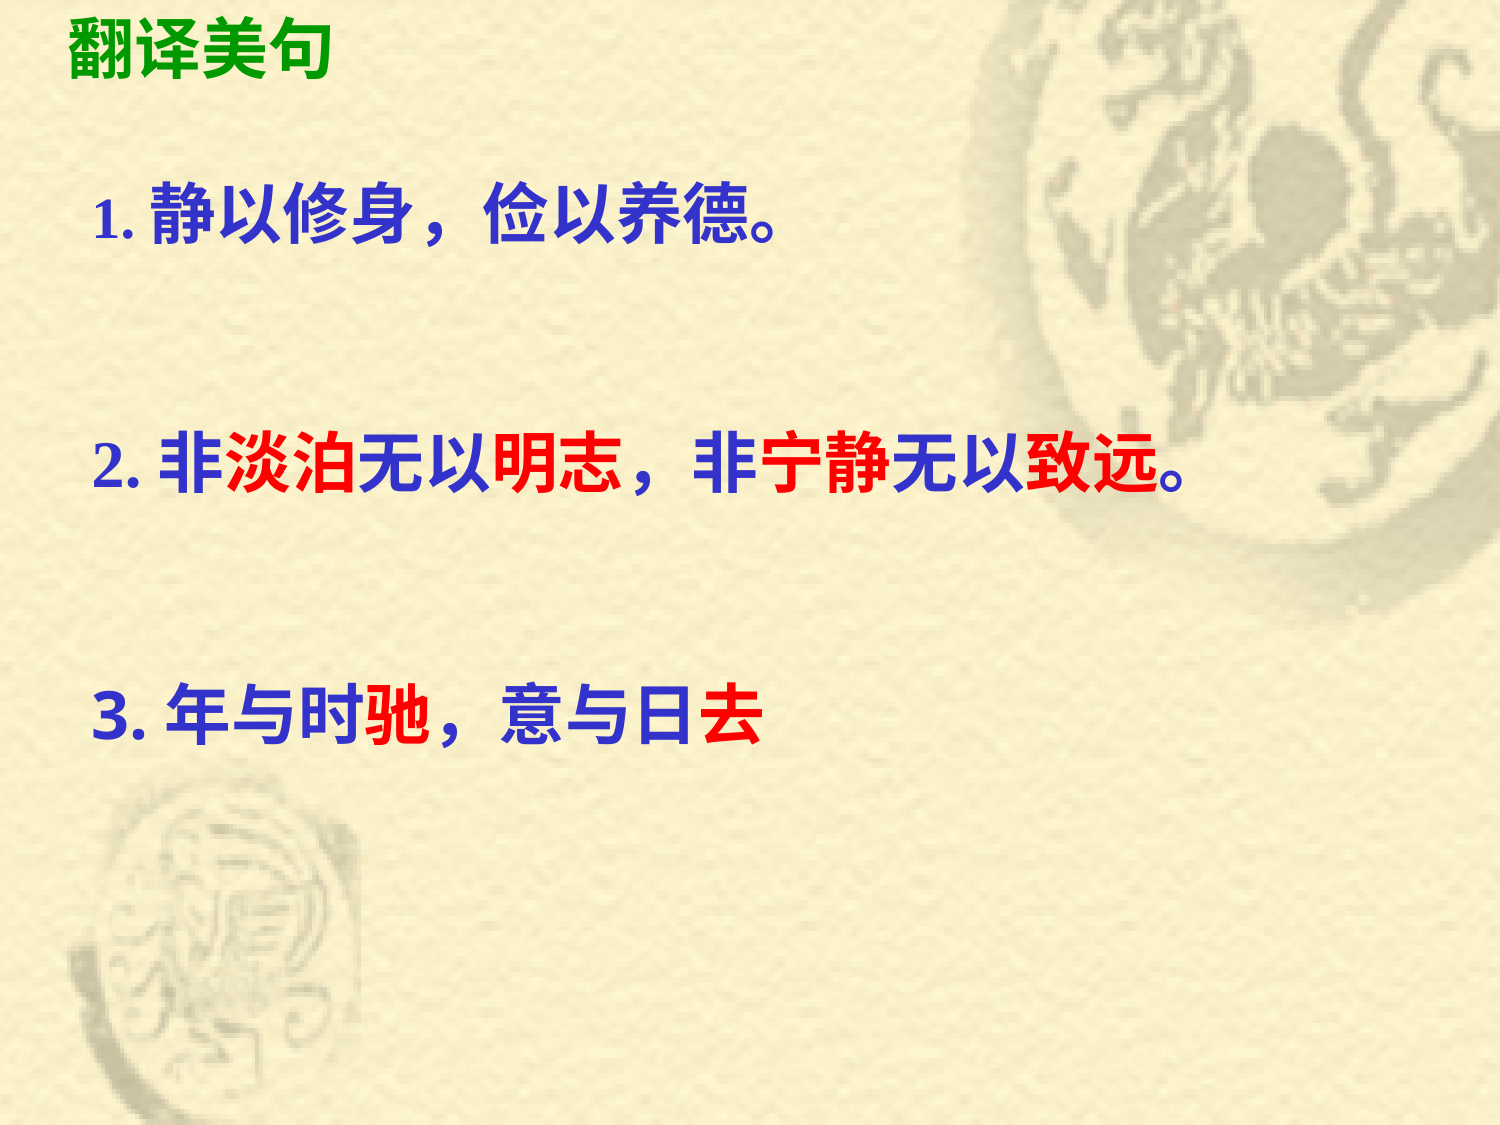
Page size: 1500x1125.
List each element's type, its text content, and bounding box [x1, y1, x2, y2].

picture [0, 0, 1500, 1125]
text_box 1.静以修身，俭以养德。 [76, 60, 1424, 259]
text_box 翻译美句 [53, 0, 361, 95]
text_box 3.年与时驰，意与日去 [76, 625, 1453, 760]
text_box 2.非淡泊无以明志，非宁静无以致远。 [76, 413, 1317, 594]
